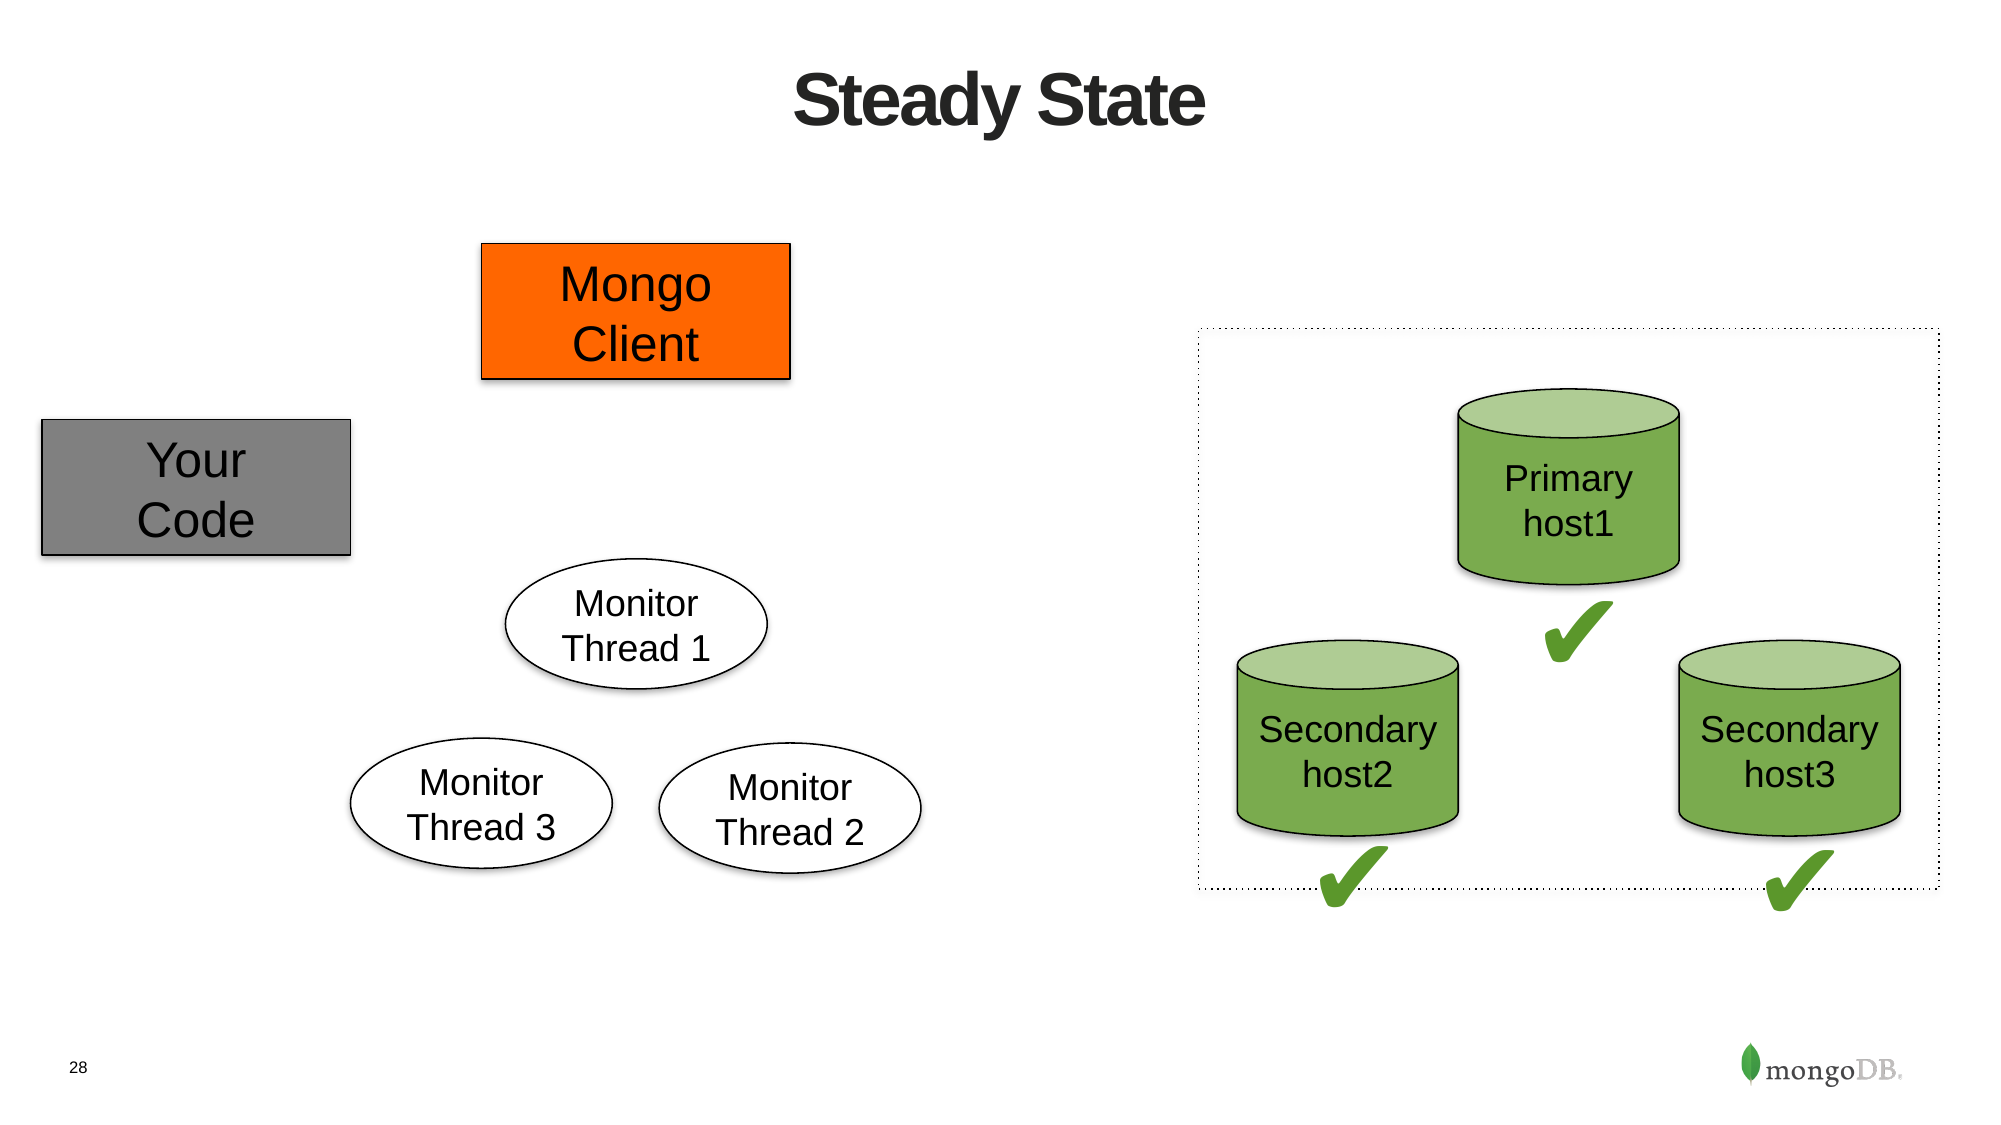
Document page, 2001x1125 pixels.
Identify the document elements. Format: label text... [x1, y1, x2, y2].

text_box Monitor Thread 3 [349, 737, 614, 870]
title Steady State [99, 1, 1900, 190]
text_box Monitor Thread 2 [658, 742, 922, 874]
text_box Monitor Thread 1 [504, 558, 769, 690]
text_box ✔ [1292, 898, 1400, 948]
text_box Mongo Client [481, 243, 791, 380]
text_box Your Code [41, 419, 351, 556]
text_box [1198, 328, 1940, 890]
text_box ✔ [1739, 898, 1847, 951]
